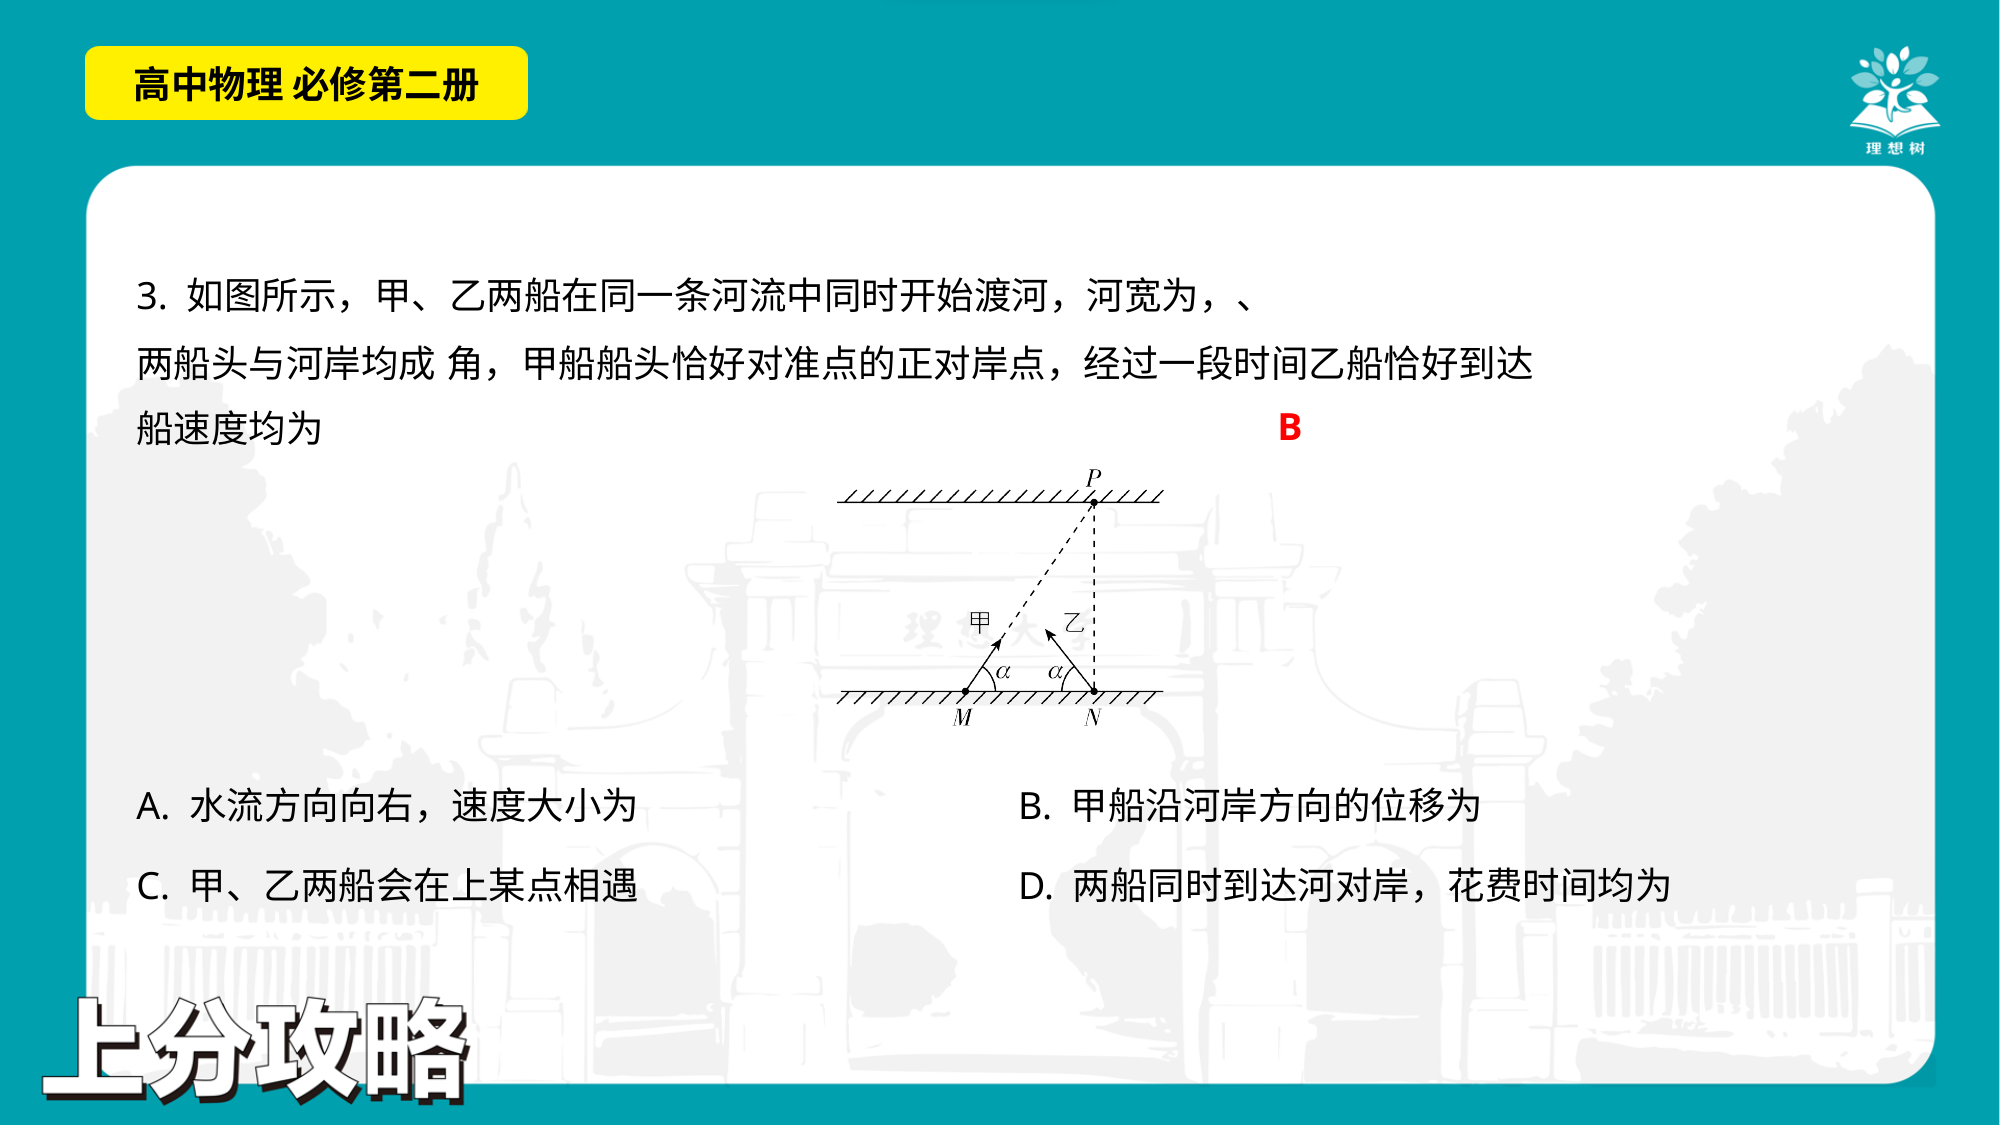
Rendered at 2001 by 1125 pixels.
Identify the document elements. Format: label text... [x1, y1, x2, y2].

text_box B [1263, 383, 1318, 442]
picture [0, 0, 2000, 1125]
